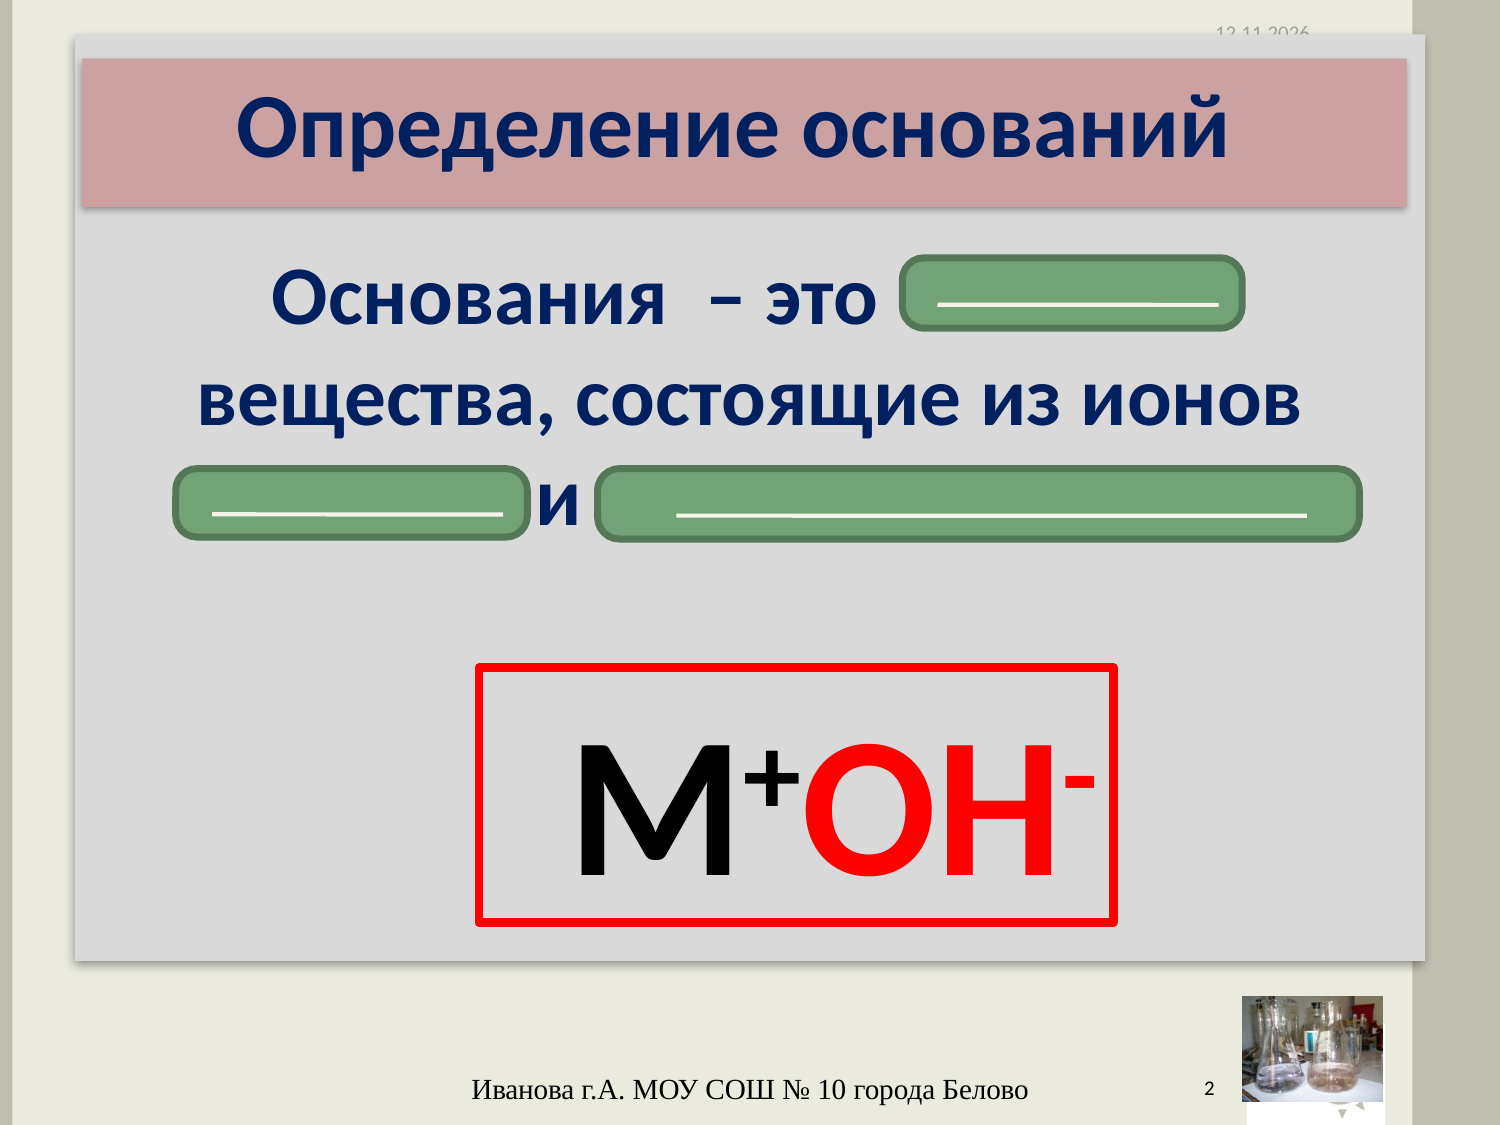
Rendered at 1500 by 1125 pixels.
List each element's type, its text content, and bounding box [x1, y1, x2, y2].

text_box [175, 468, 528, 540]
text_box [902, 257, 1243, 331]
text_box Основания – это сложные вещества, состоящие из ионов металла и гидроксид - ионов [75, 34, 1426, 961]
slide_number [1149, 12, 1375, 32]
picture [1242, 996, 1383, 1102]
text_box Определение оснований [82, 58, 1407, 207]
footer Иванова г.А. МОУ СОШ № 10 города Белово [443, 1062, 1057, 1113]
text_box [597, 468, 1360, 542]
text_box M+ОН- [478, 667, 1114, 923]
slide_number 2 [1067, 1061, 1230, 1112]
